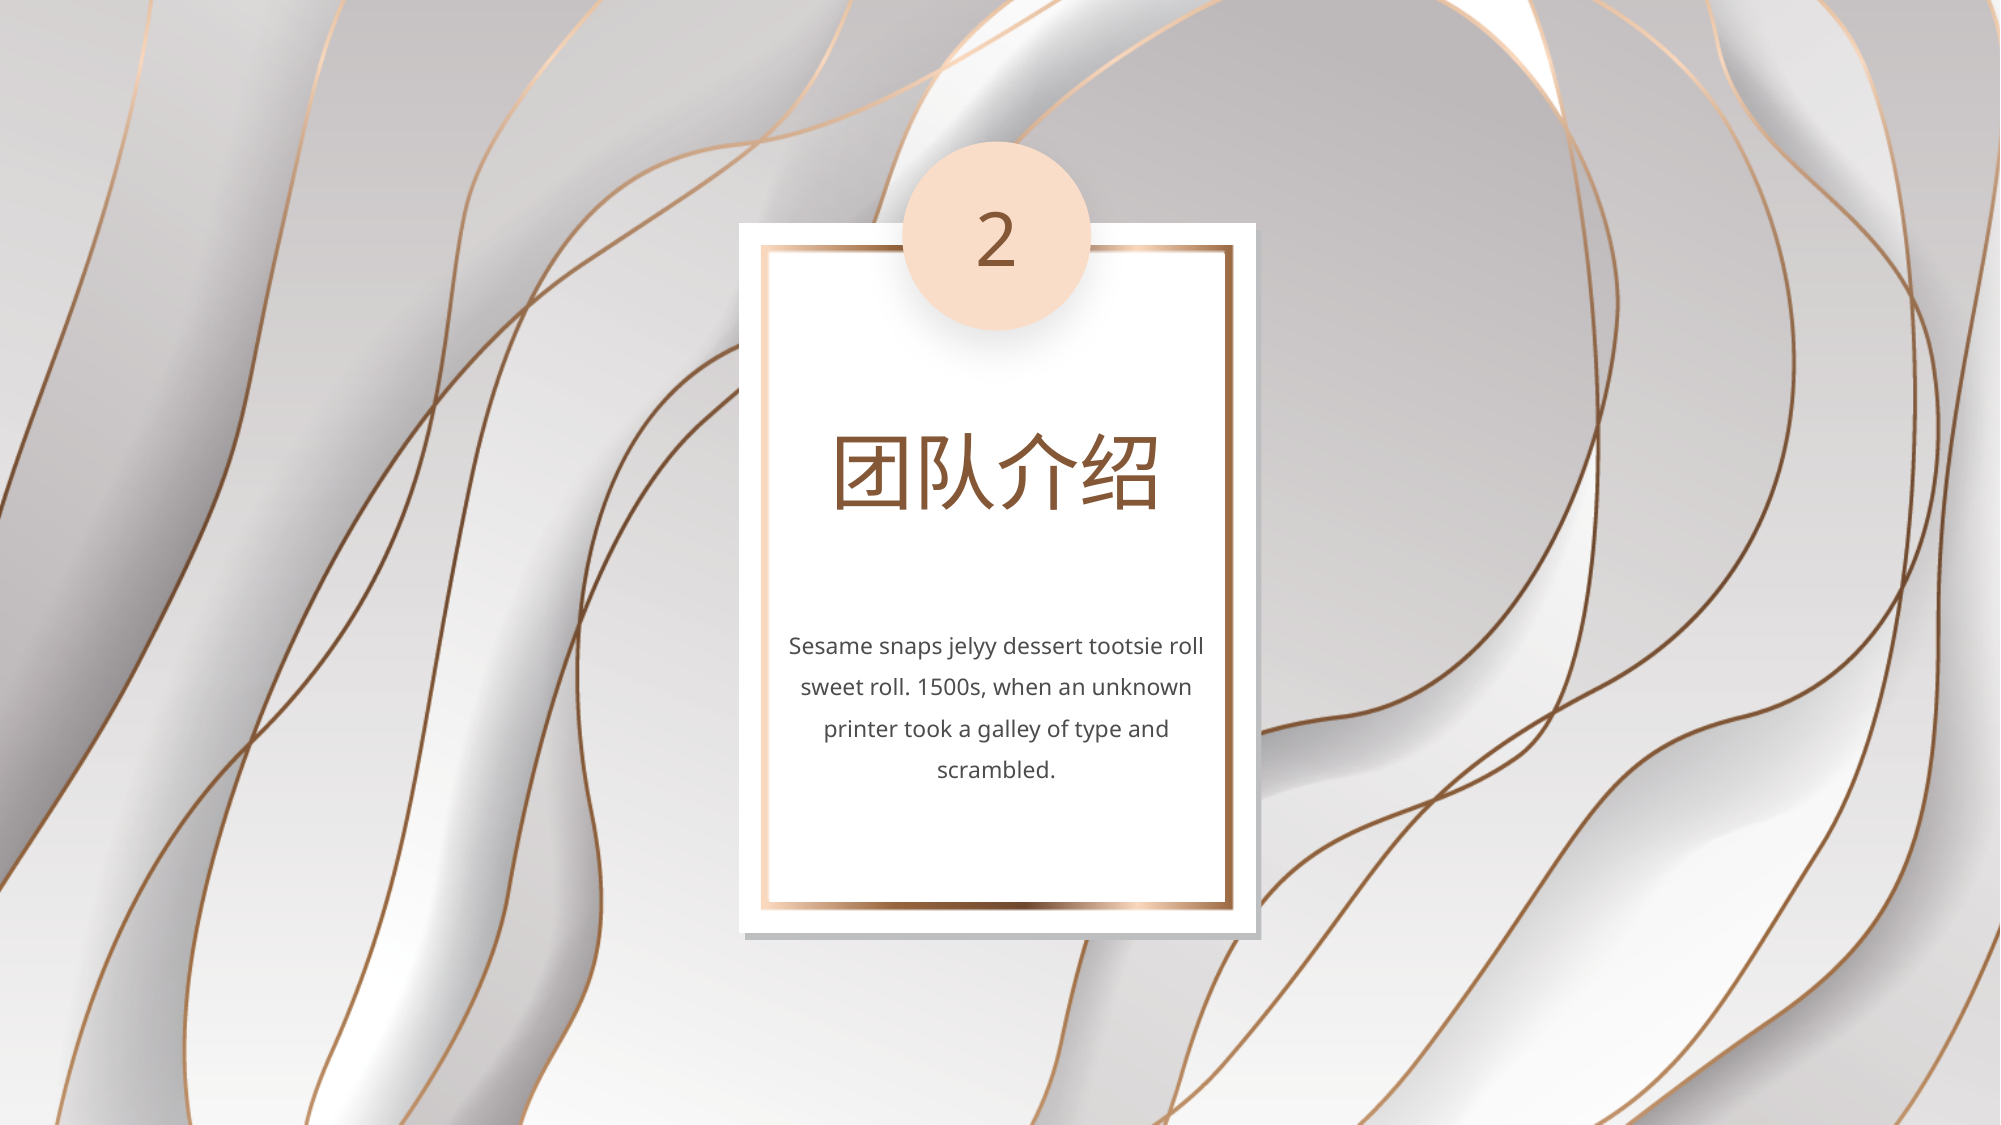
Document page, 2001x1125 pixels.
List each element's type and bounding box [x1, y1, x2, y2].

picture [0, 0, 2000, 1125]
text_box [732, 141, 1262, 810]
